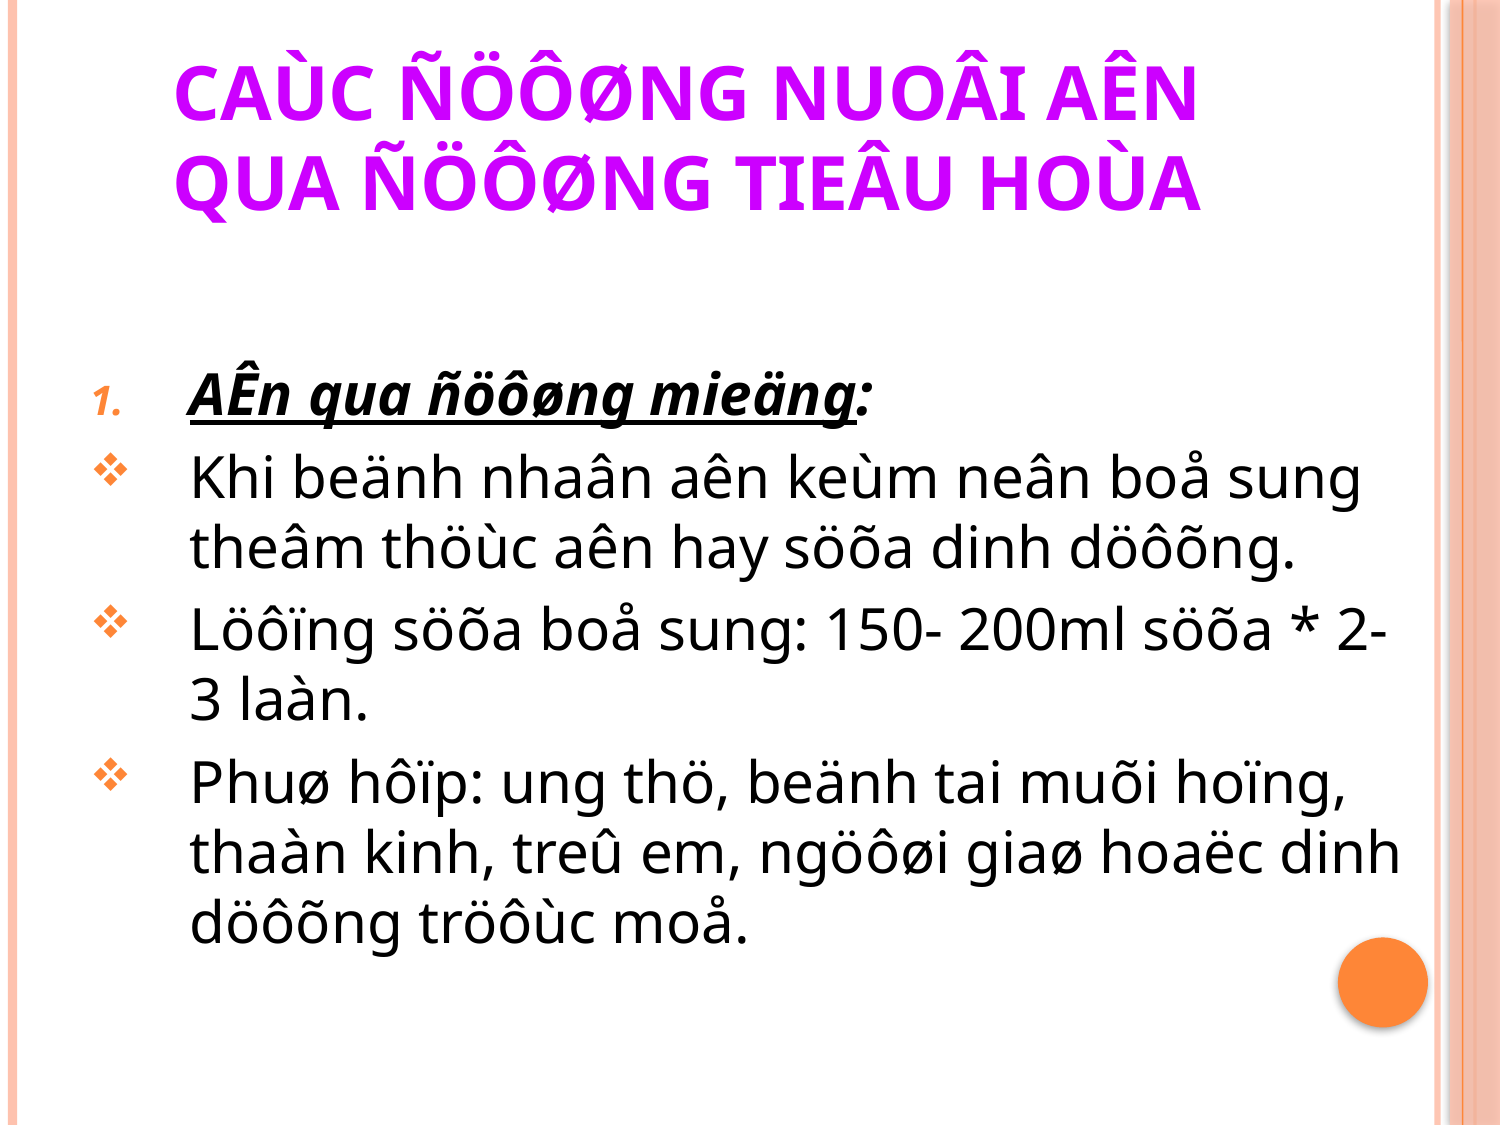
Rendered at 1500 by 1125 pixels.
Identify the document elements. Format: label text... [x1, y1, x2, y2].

title Caùc ñöôøng nuoâi aên qua ñöôøng tieâu hoùa [75, 45, 1300, 233]
list AÊn qua ñöôøng mieäng: Khi beänh nhaân aên keùm neân boå sung theâm thöùc aên hay söõa dinh döôõng. Löôïng söõa boå sung: 150- 200ml söõa * 2-3 laàn. Phuø hôïp: ung thö, beänh tai muõi hoïng, thaàn kinh, treû em, ngöôøi giaø hoaëc dinh döôõng tröôùc moå. [75, 350, 1425, 1100]
